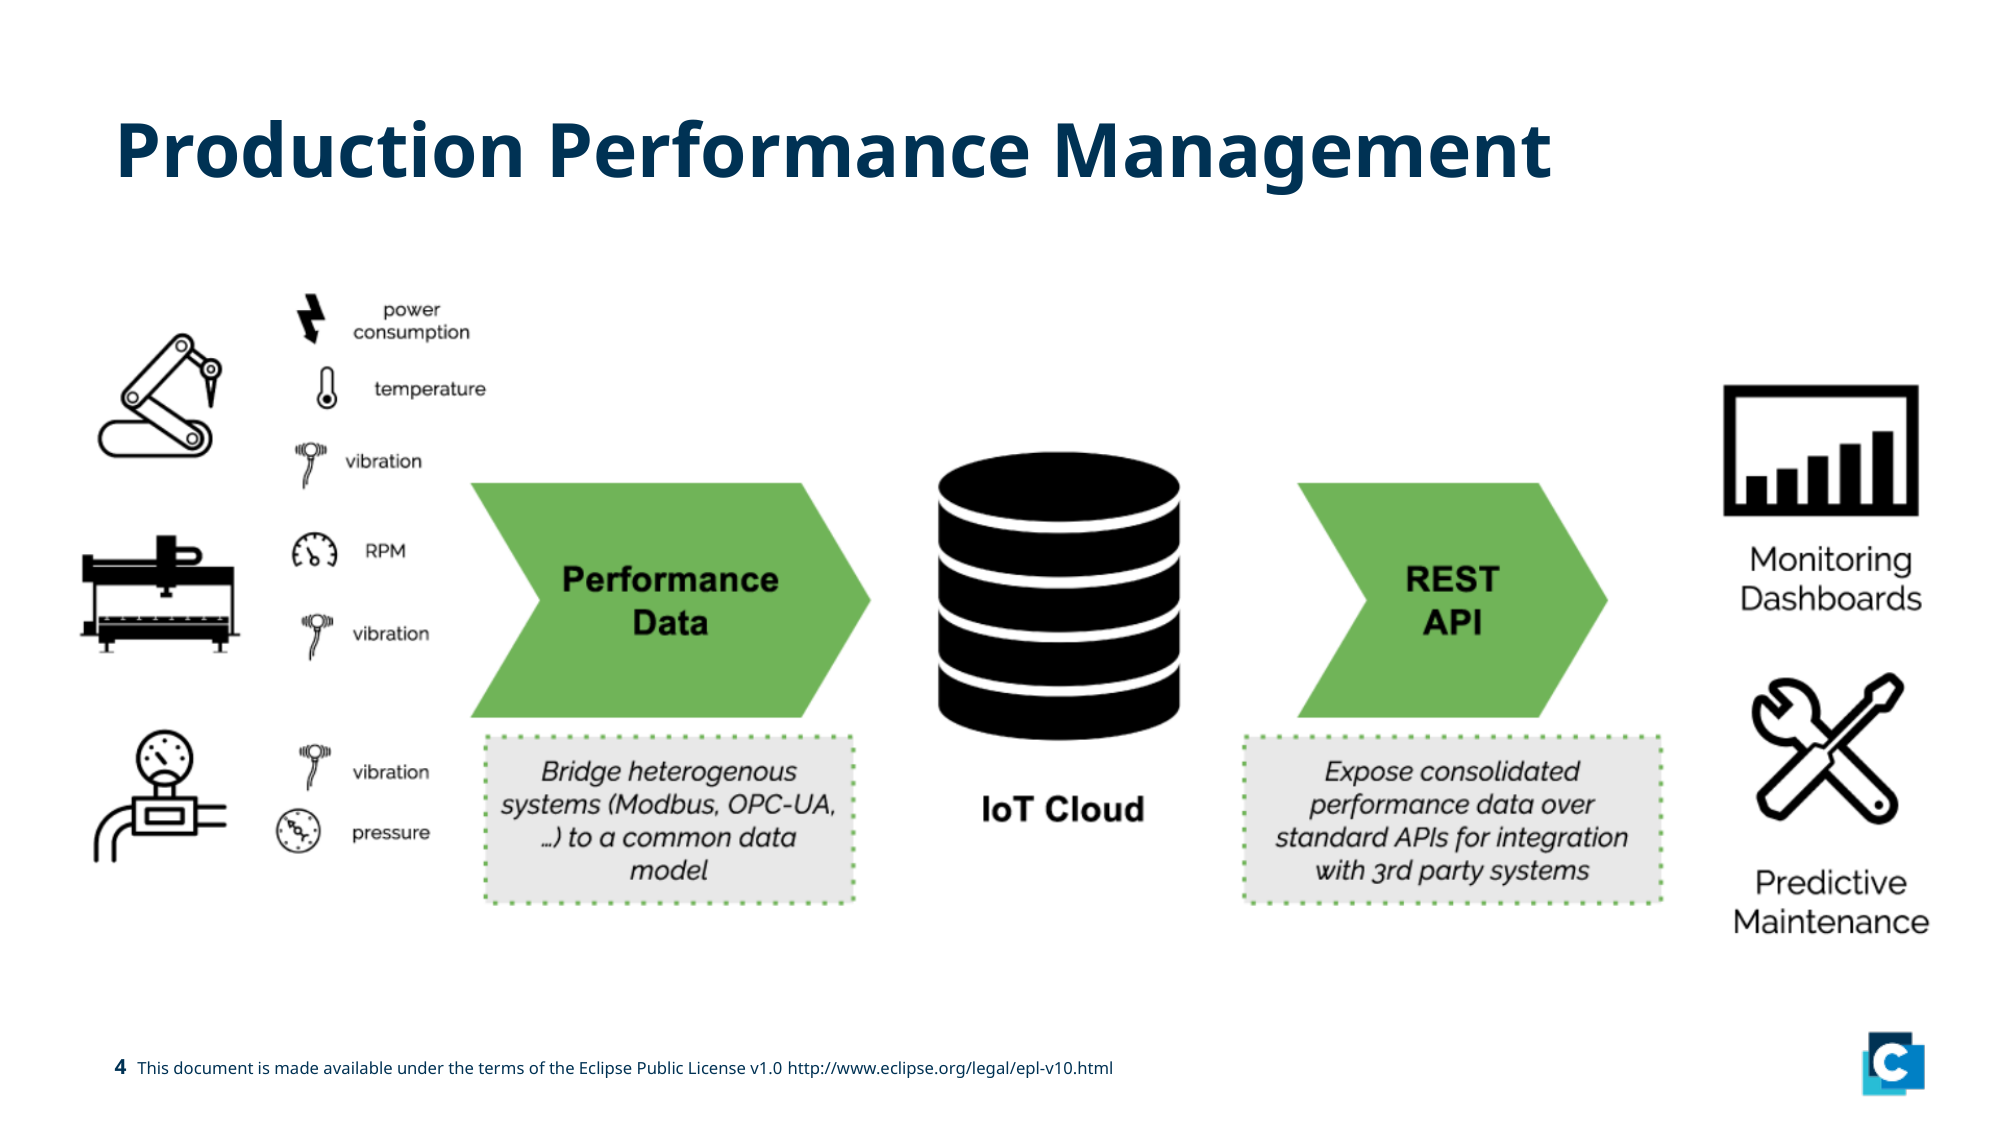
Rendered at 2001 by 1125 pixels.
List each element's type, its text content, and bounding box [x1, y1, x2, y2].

picture [39, 237, 1999, 980]
title Production Performance Management [99, 105, 1604, 237]
